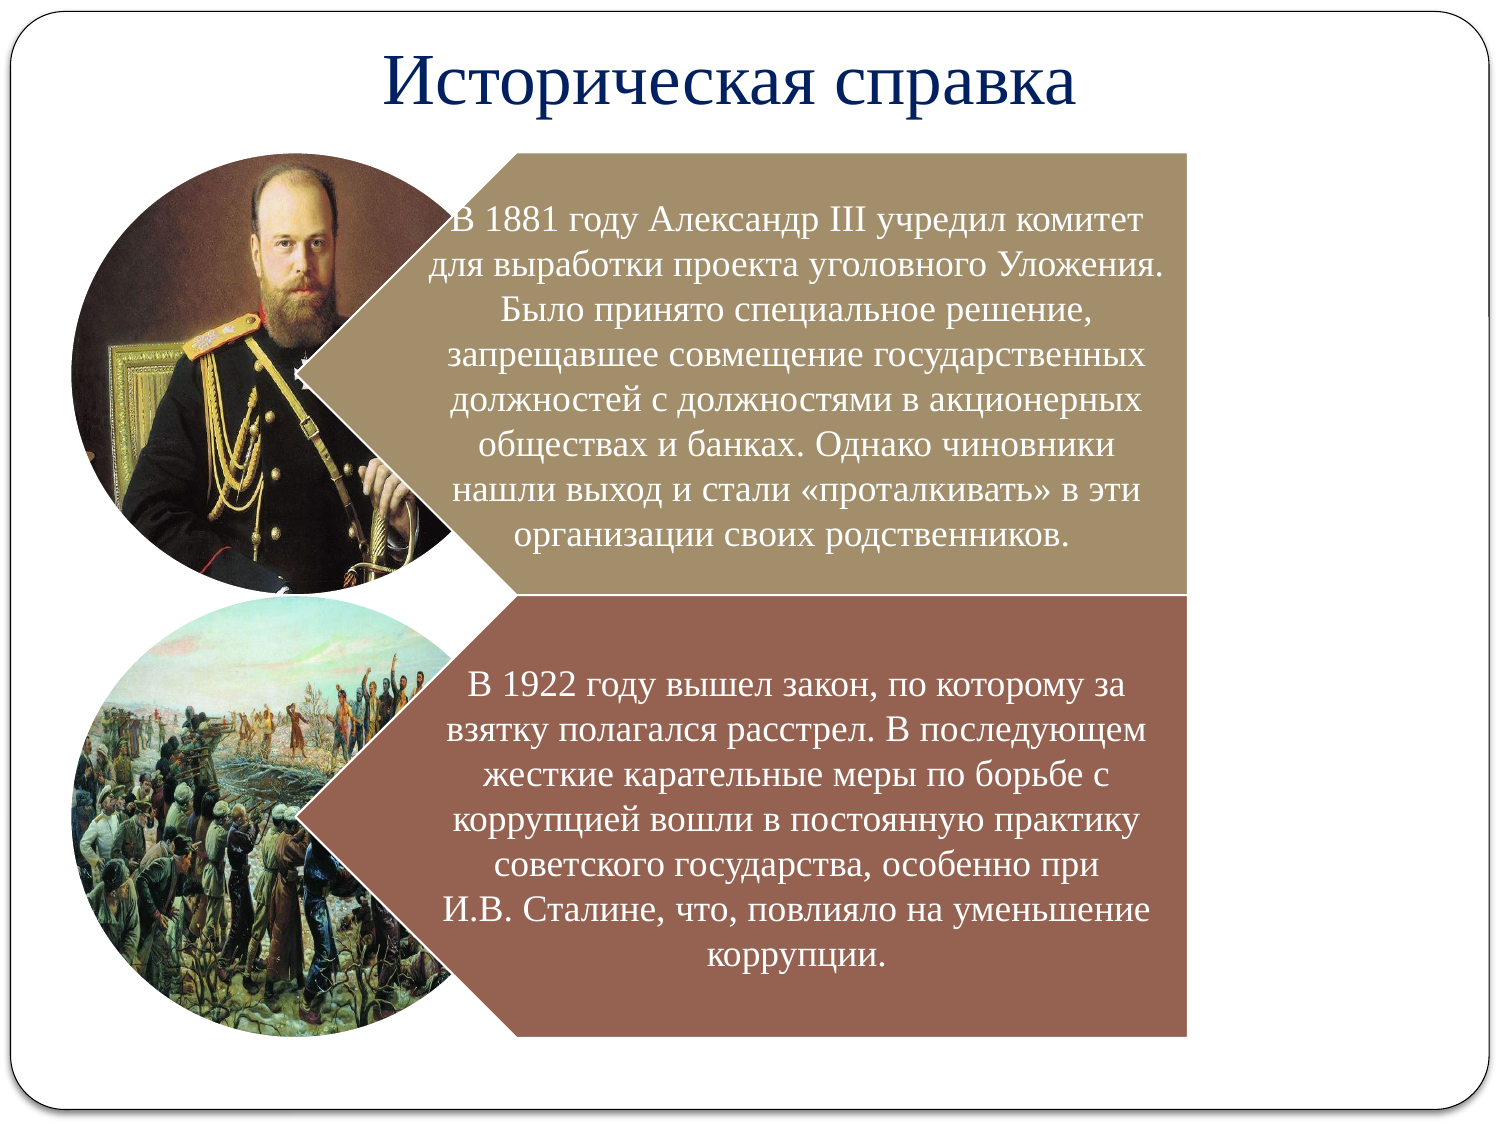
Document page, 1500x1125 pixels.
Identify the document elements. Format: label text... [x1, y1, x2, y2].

text_box Историческая справка [58, 23, 1402, 135]
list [70, 152, 1414, 1039]
